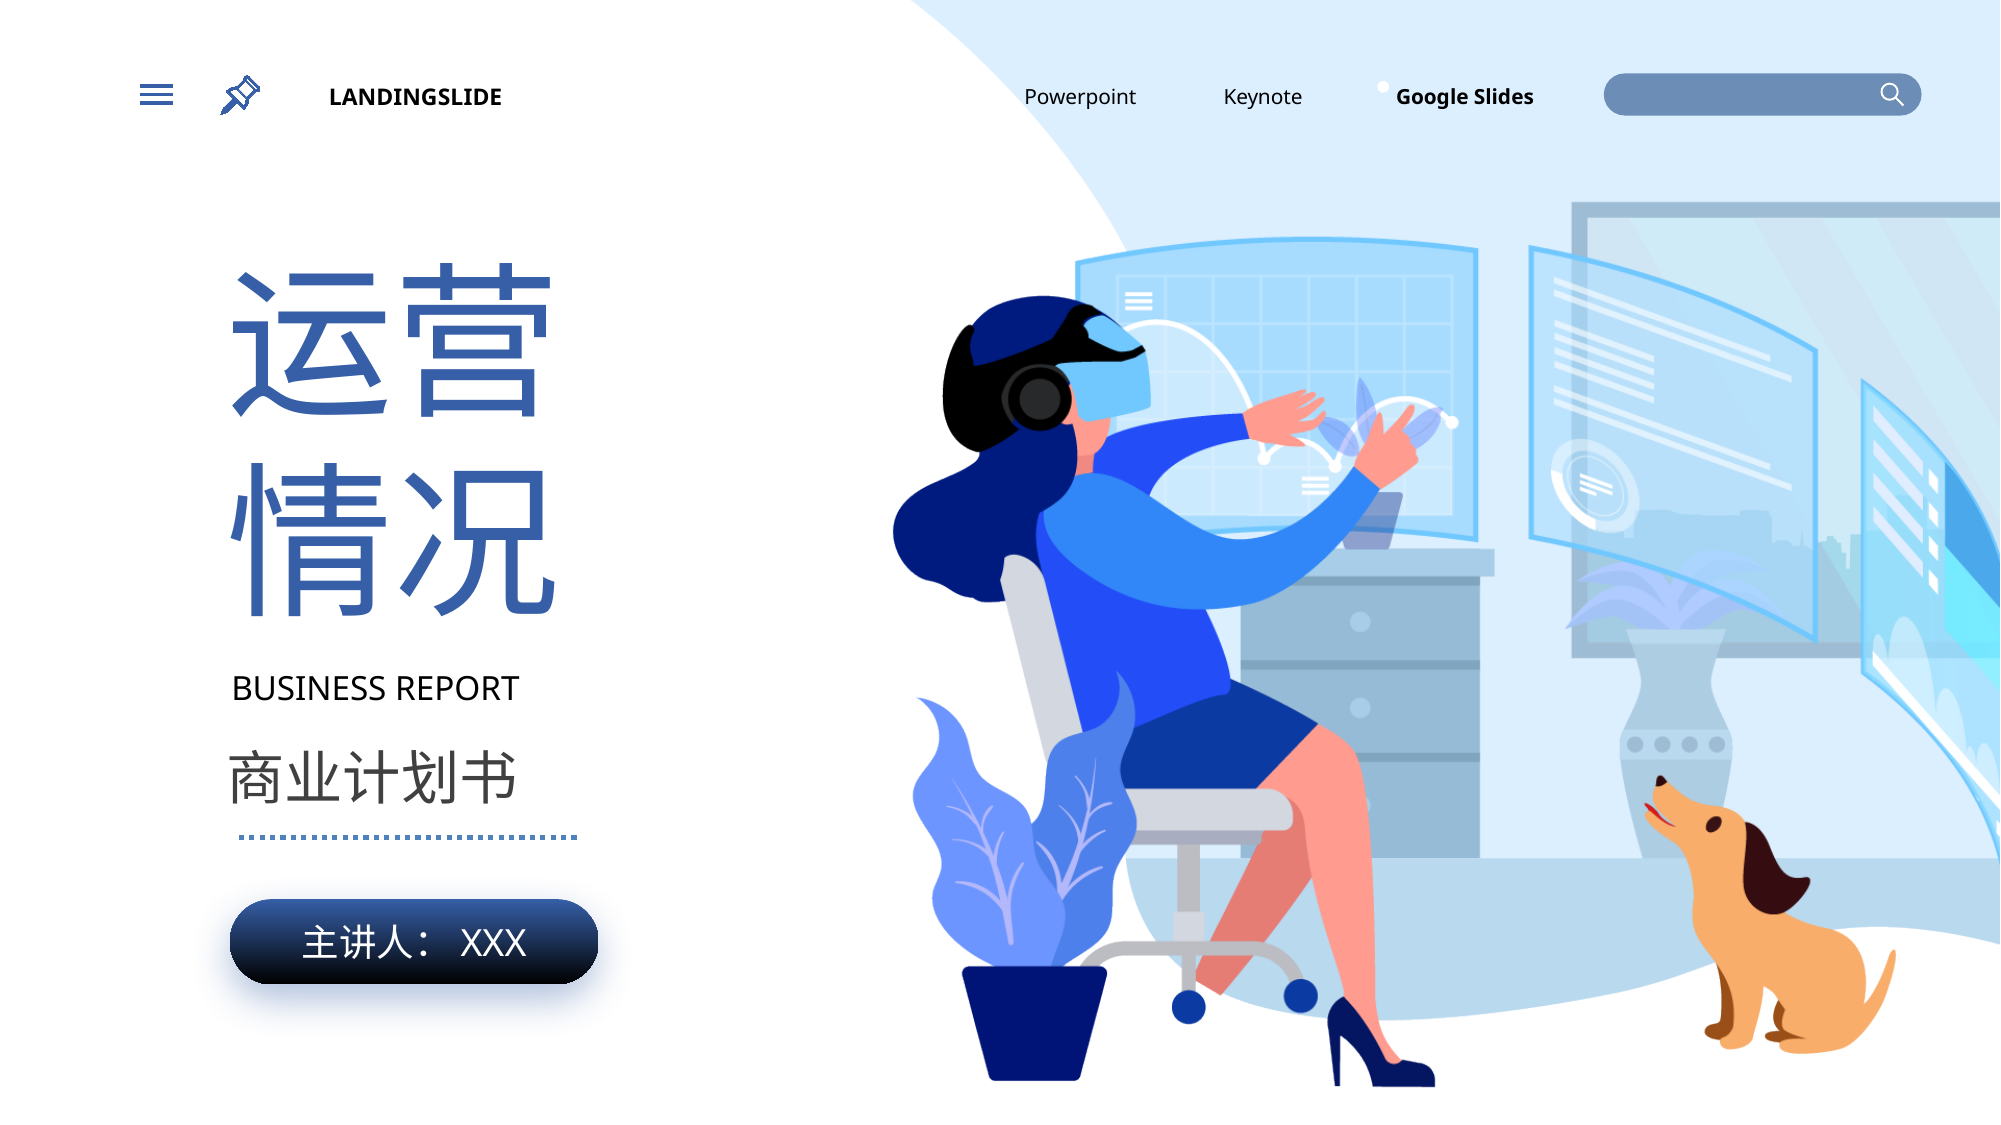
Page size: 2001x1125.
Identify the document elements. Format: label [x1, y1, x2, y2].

picture [0, 0, 2000, 1125]
text_box [1377, 76, 1553, 117]
text_box [1880, 82, 1904, 107]
text_box [139, 86, 173, 103]
